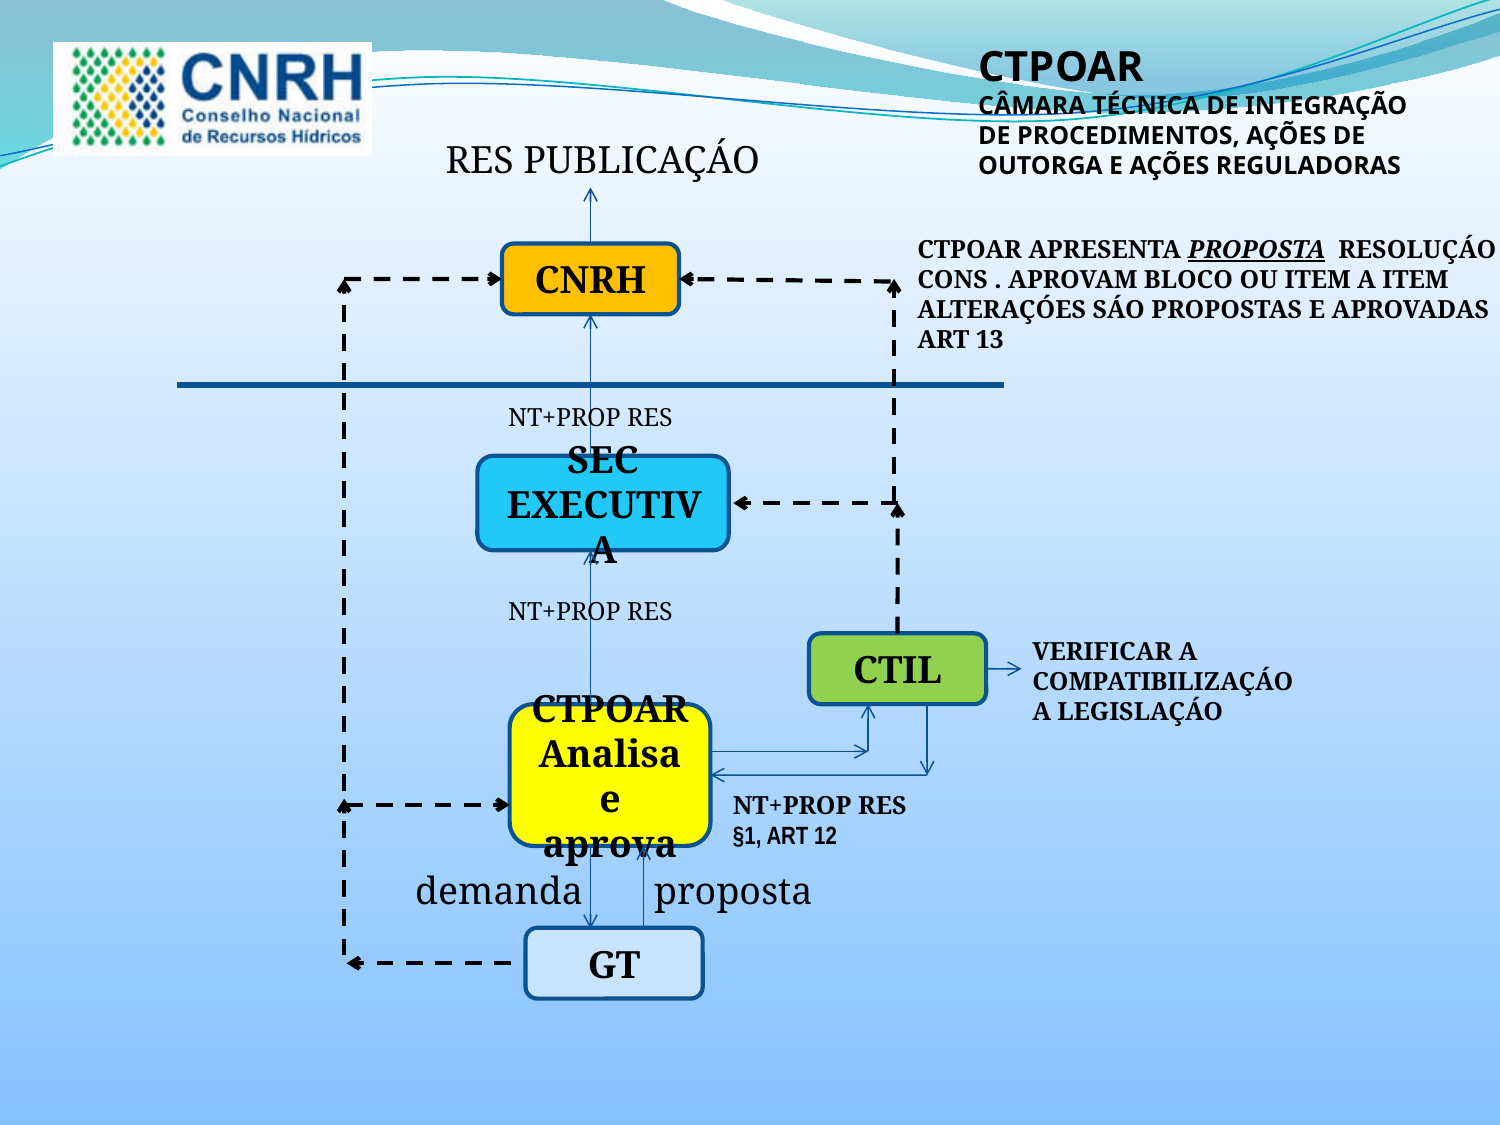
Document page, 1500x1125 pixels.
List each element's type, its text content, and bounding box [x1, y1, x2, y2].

text_box CNRH [499, 241, 682, 317]
text_box CTPOAR APRESENTA PROPOSTA RESOLUÇÁO CONS . APROVAM BLOCO OU ITEM A ITEM ALTERAÇÓES SÁO PROPOSTAS E APROVADAS ART 13 [902, 225, 1500, 361]
text_box NT+PROP RES [493, 587, 585, 633]
text_box CTPOAR CÂMARA TÉCNICA DE INTEGRAÇÃO DE PROCEDIMENTOS, AÇÕES DE OUTORGA E AÇÕES REGULADORAS [963, 31, 1430, 187]
text_box NT+PROP RES [493, 396, 585, 439]
text_box CTPOAR Analisa e aprova [507, 702, 713, 849]
text_box demanda [400, 859, 585, 920]
picture [52, 42, 373, 156]
text_box NT+PROP RES [596, 396, 688, 439]
text_box proposta [648, 859, 828, 920]
text_box NT+PROP RES §1, ART 12 [718, 785, 922, 887]
text_box CTIL [806, 631, 989, 707]
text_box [678, 278, 891, 282]
text_box GT [523, 925, 705, 1001]
text_box SEC EXECUTIVA [475, 453, 731, 553]
text_box VERIFICAR A COMPATIBILIZAÇÁO A LEGISLAÇÁO [1017, 628, 1309, 734]
text_box NT+PROP RES [596, 587, 688, 633]
text_box RES PUBLICAÇÁO [430, 128, 775, 189]
